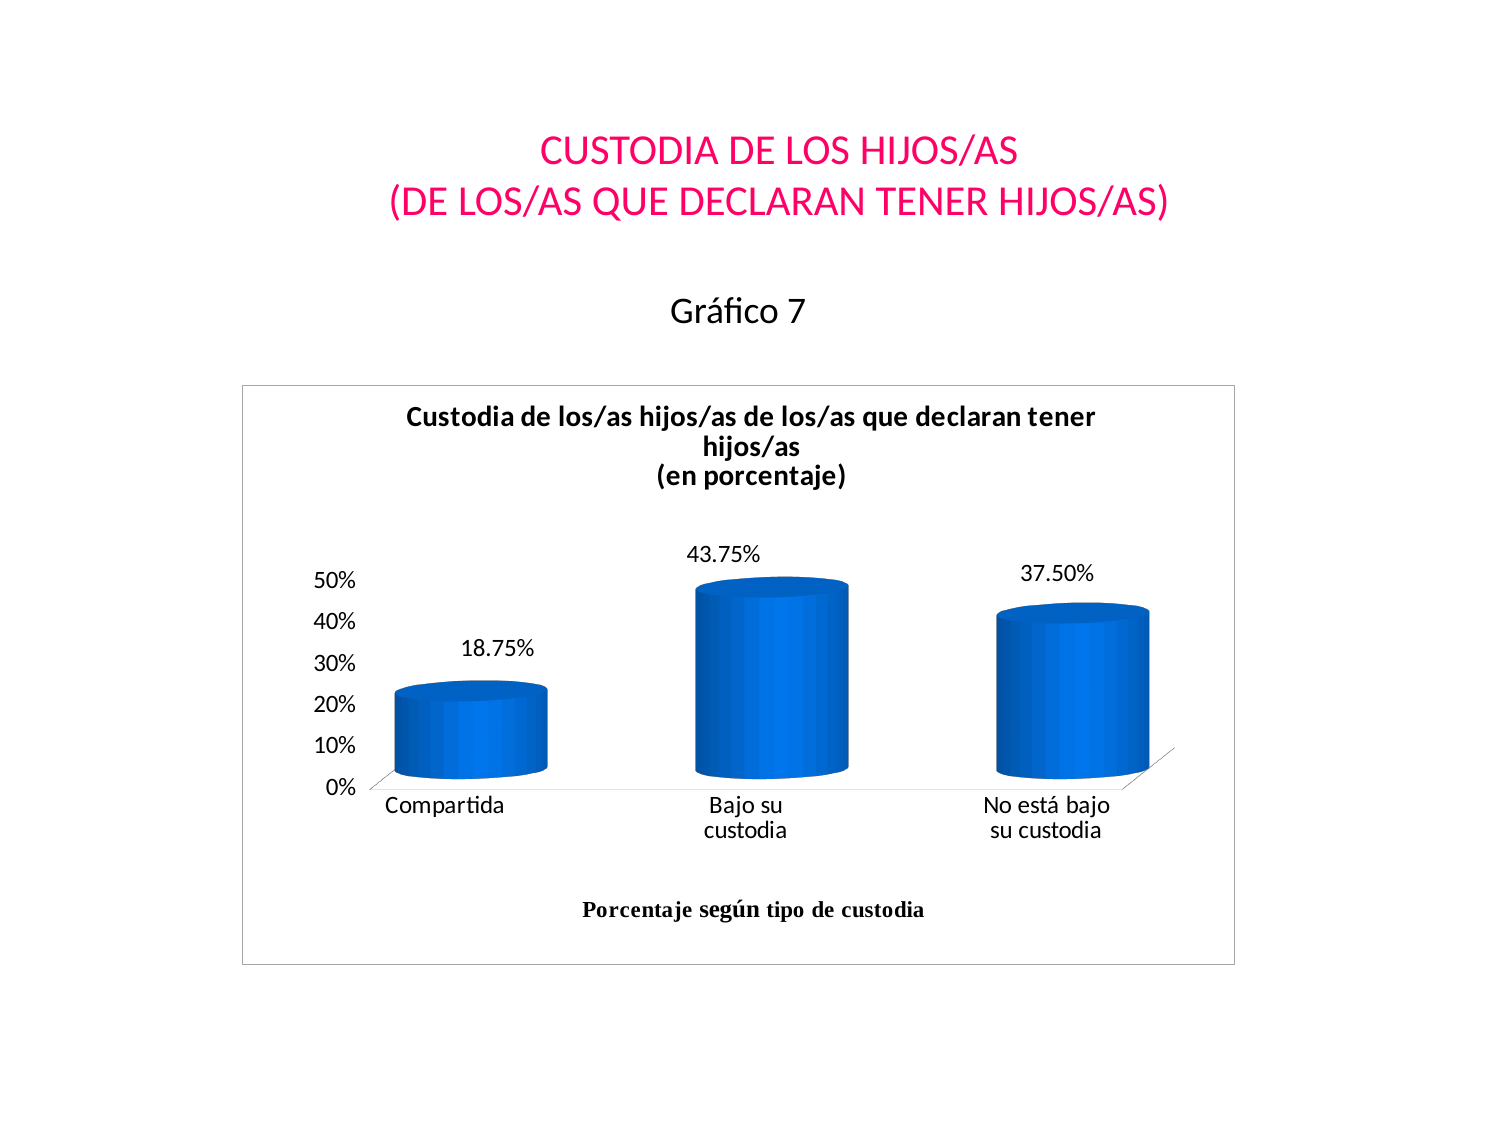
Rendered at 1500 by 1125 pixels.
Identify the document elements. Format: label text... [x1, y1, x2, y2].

text_box CUSTODIA DE LOS HIJOS/AS (DE LOS/AS QUE DECLARAN TENER HIJOS/AS) [100, 113, 1459, 232]
chart [241, 385, 1235, 965]
text_box Gráfico 7 [655, 278, 833, 339]
